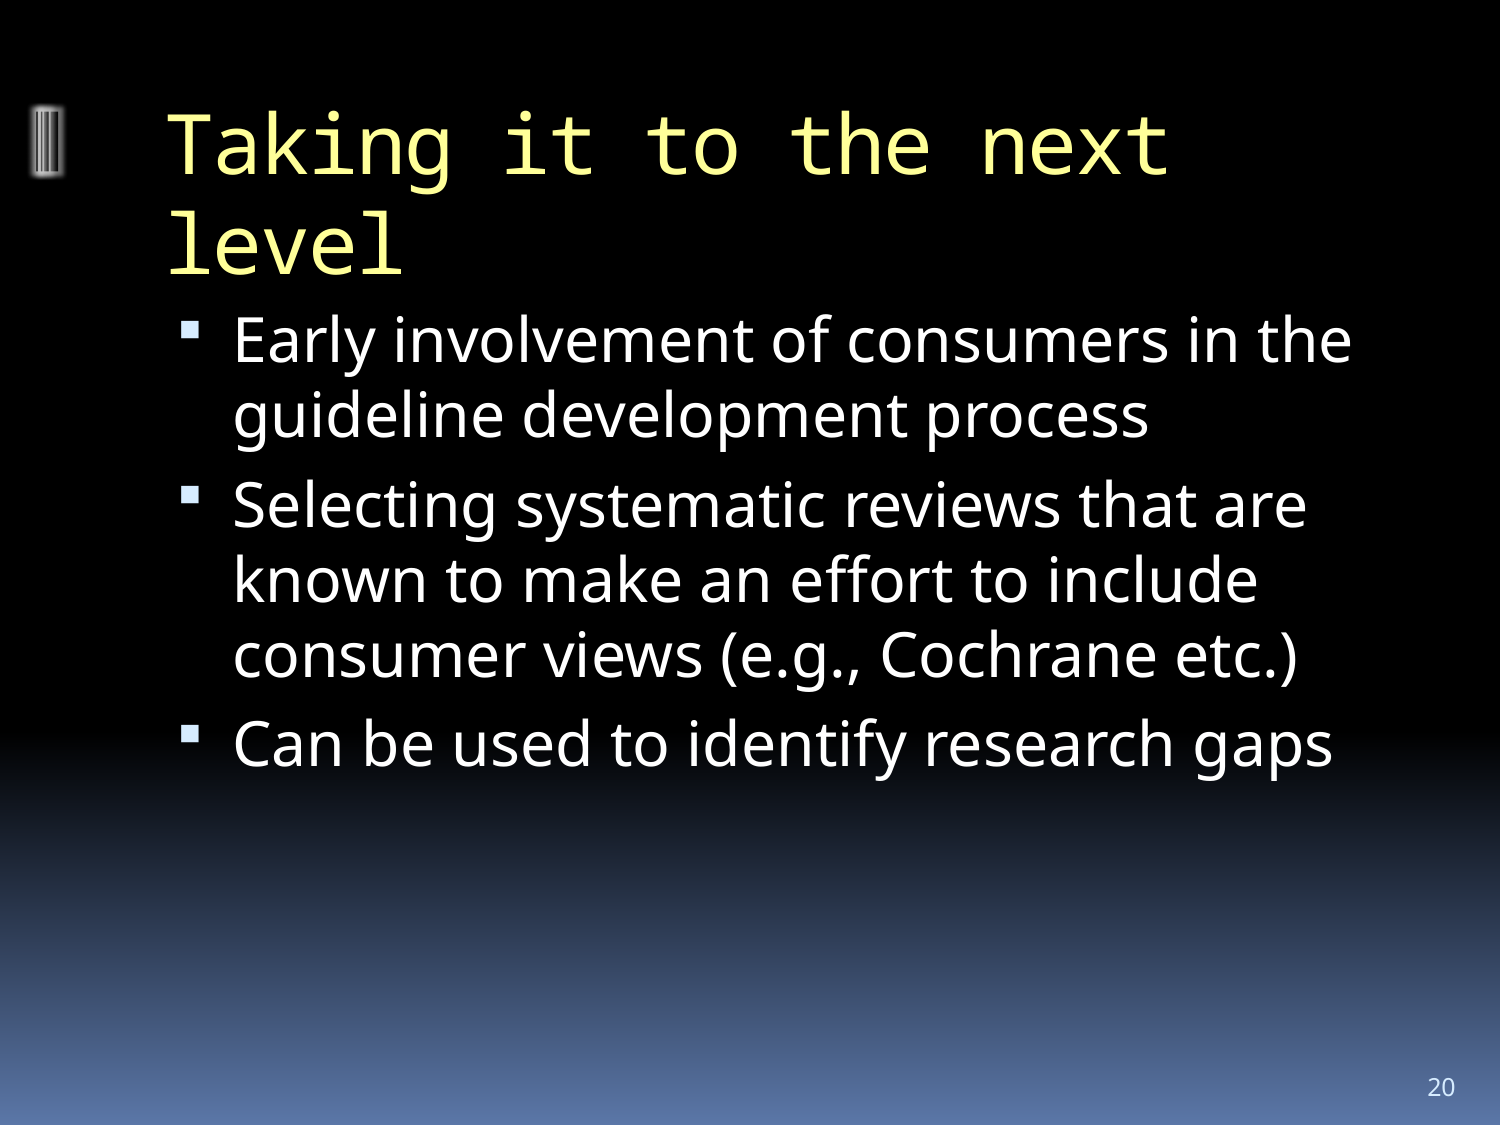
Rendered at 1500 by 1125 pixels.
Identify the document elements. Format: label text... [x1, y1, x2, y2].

title Taking it to the next level [150, 84, 1425, 235]
slide_number 20 [1412, 1052, 1488, 1113]
list Early involvement of consumers in the guideline development process Selecting systematic reviews that are known to make an effort to include consumer views (e.g., Cochrane etc.) Can be used to identify research gaps [149, 292, 1426, 1043]
